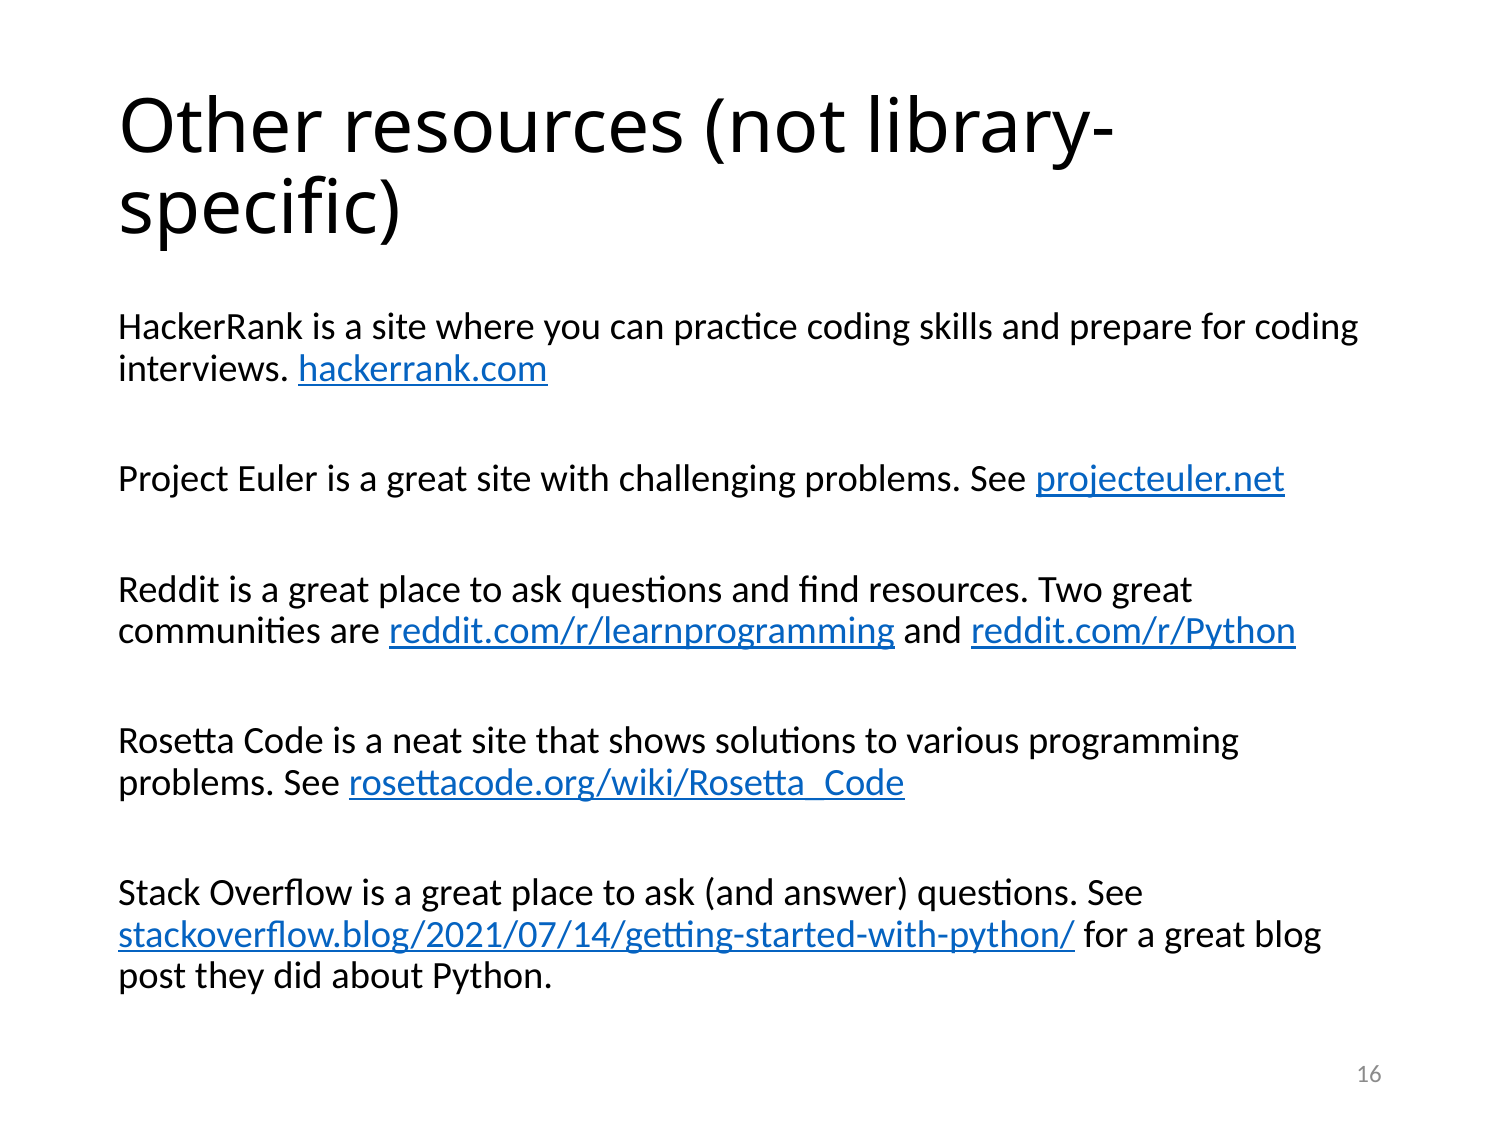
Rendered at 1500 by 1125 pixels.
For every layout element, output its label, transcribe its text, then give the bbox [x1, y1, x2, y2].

list HackerRank is a site where you can practice coding skills and prepare for coding interviews. hackerrank.com Project Euler is a great site with challenging problems. See projecteuler.net Reddit is a great place to ask questions and find resources. Two great communities are reddit.com/r/learnprogramming and reddit.com/r/Python Rosetta Code is a neat site that shows solutions to various programming problems. See rosettacode.org/wiki/Rosetta_Code Stack Overflow is a great place to ask (and answer) questions. See stackoverflow.blog/2021/07/14/getting-started-with-python/ for a great blog post they did about Python. [103, 299, 1397, 1014]
title Other resources (not library-specific) [103, 59, 1397, 278]
slide_number 16 [1059, 1042, 1397, 1103]
